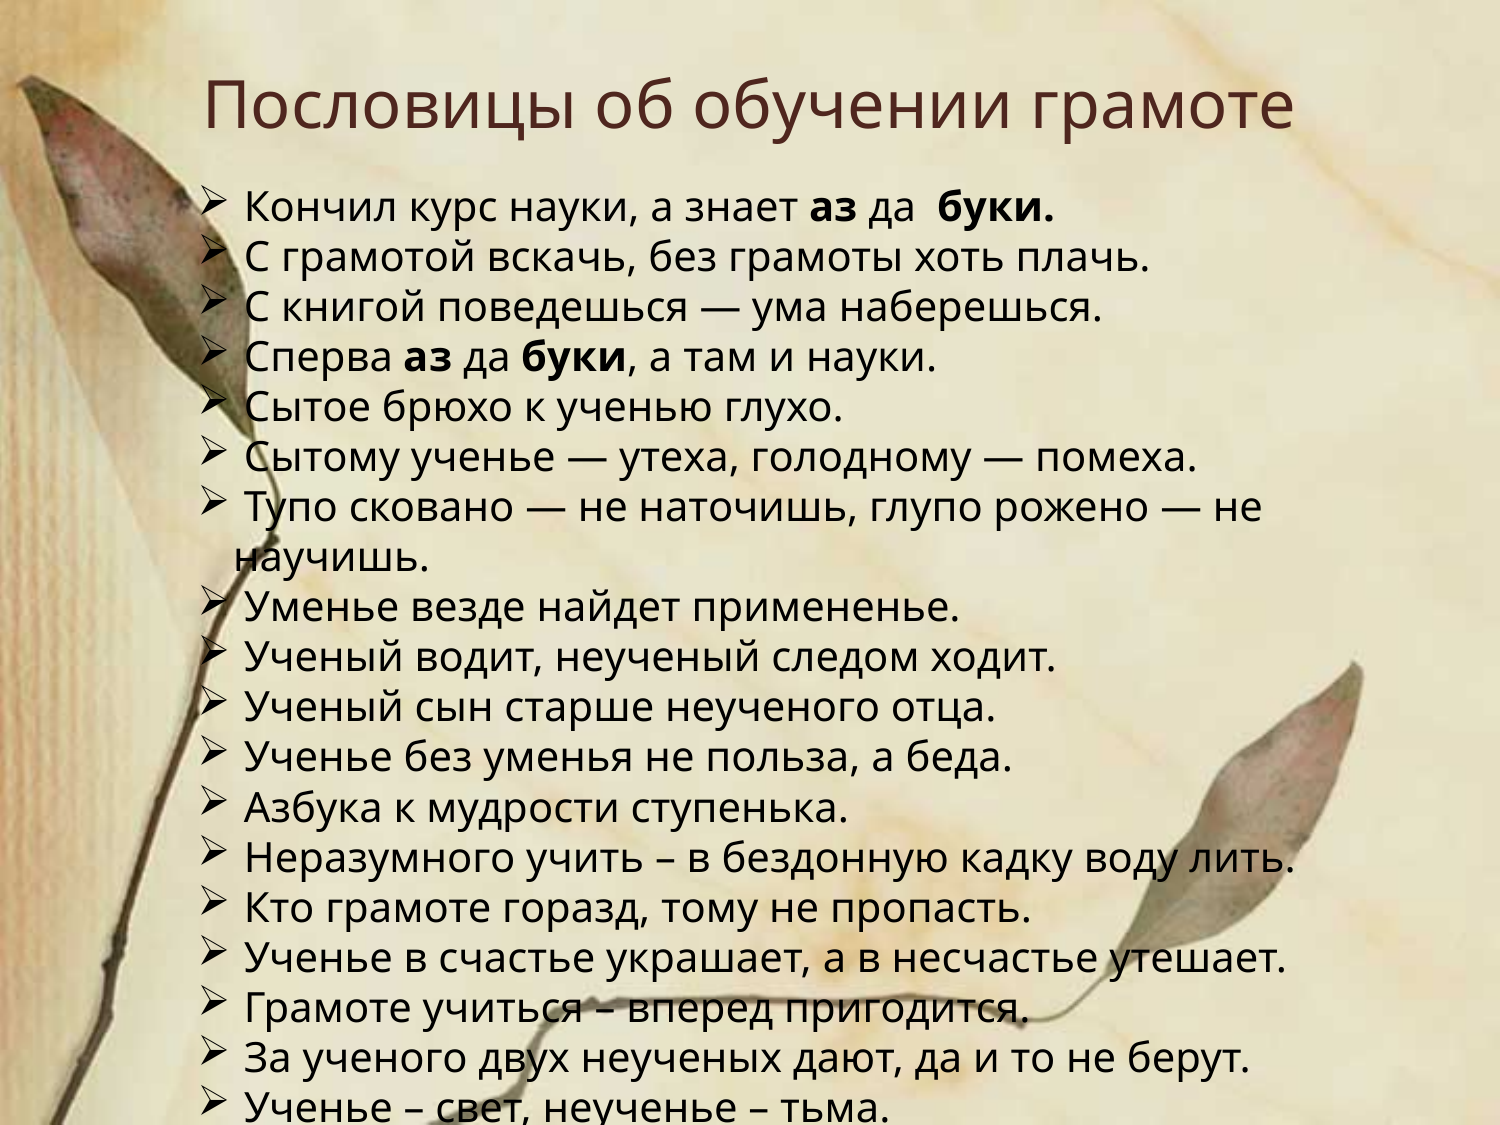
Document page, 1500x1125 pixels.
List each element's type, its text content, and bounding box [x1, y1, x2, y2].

text_box Кончил курс науки, а знает аз да буки. С грамотой вскачь, без грамоты хоть плачь. С книгой поведешься — ума наберешься. Сперва аз да буки, а там и науки. Сытое брюхо к ученью глухо. Сытому ученье — утеха, голодному — помеха. Тупо сковано — не наточишь, глупо рожено — не научишь. Уменье везде найдет примененье. Ученый водит, неученый следом ходит. Ученый сын старше неученого отца. Ученье без уменья не польза, а беда. Азбука к мудрости ступенька. Неразумного учить – в бездонную кадку воду лить. Кто грамоте горазд, тому не пропасть. Ученье в счастье украшает, а в несчастье утешает. Грамоте учиться – вперед пригодится. За ученого двух неученых дают, да и то не берут. Ученье – свет, неученье – тьма. [183, 172, 1447, 1125]
picture [0, 0, 1500, 1125]
text_box Пословицы об обучении грамоте [76, 54, 1424, 150]
